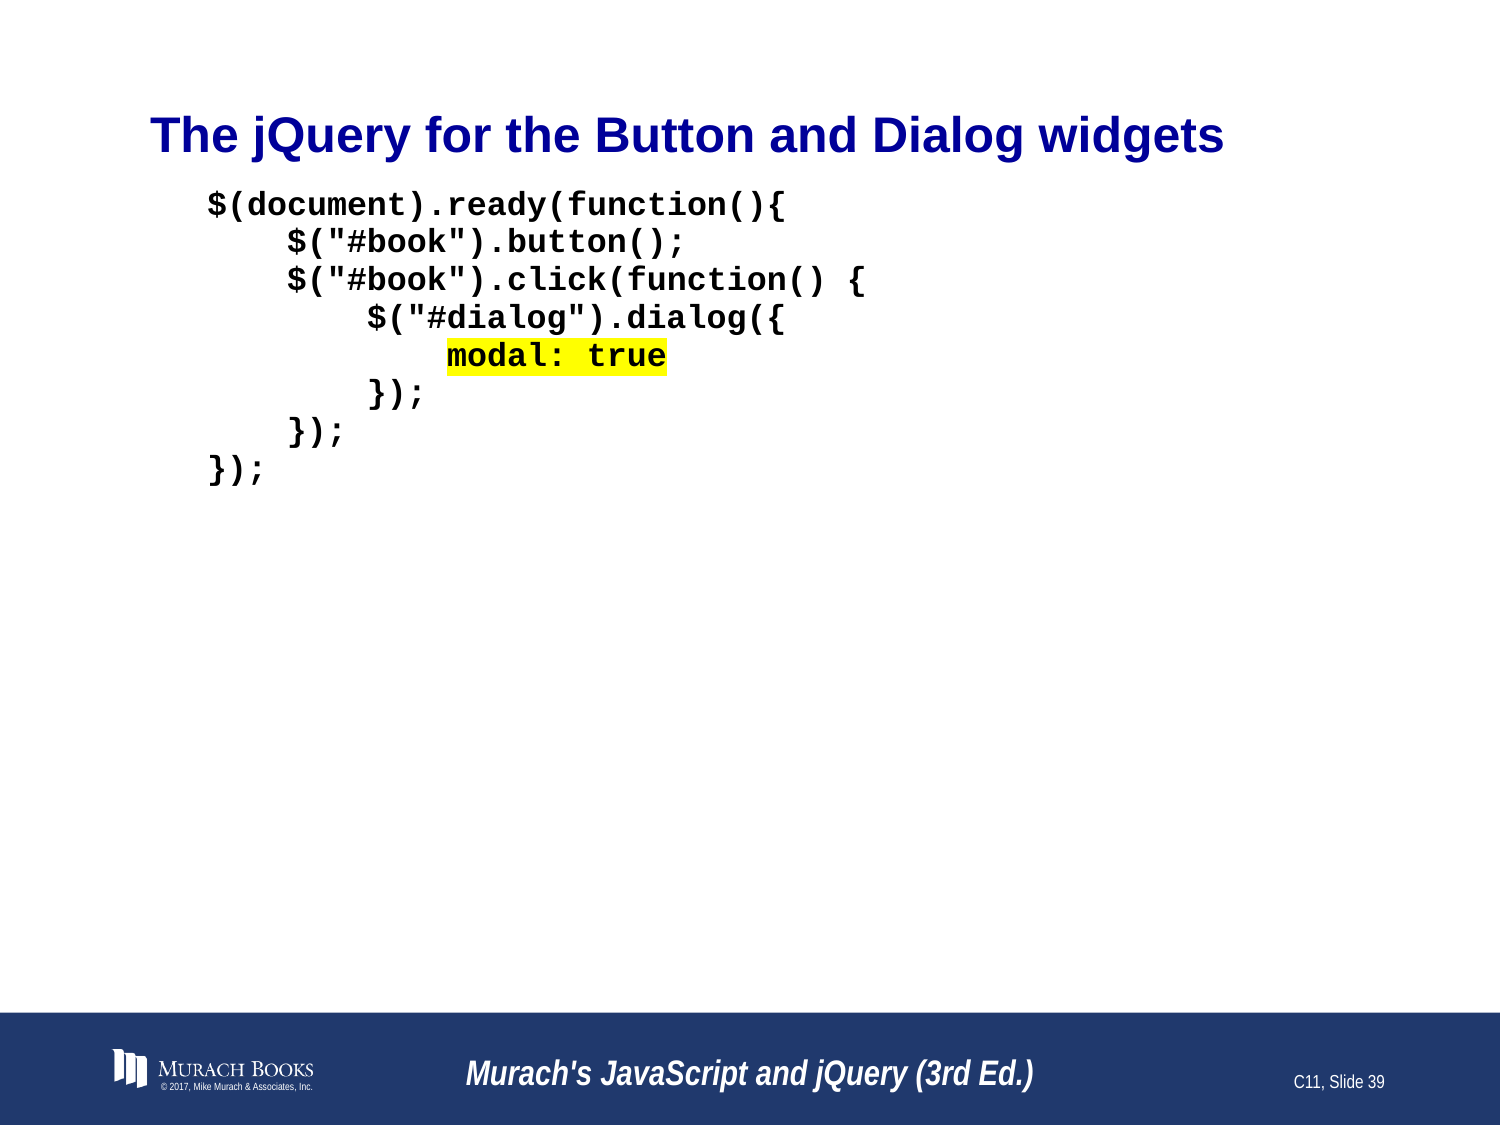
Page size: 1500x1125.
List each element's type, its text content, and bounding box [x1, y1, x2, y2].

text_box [149, 187, 1350, 490]
footer © 2017, Mike Murach & Associates, Inc. [12, 1025, 463, 1100]
title The jQuery for the Button and Dialog widgets [150, 102, 1350, 164]
slide_number Murach's JavaScript and jQuery (3rd Ed.) [463, 1025, 1050, 1100]
slide_number C11, Slide 39 [1087, 1025, 1400, 1100]
